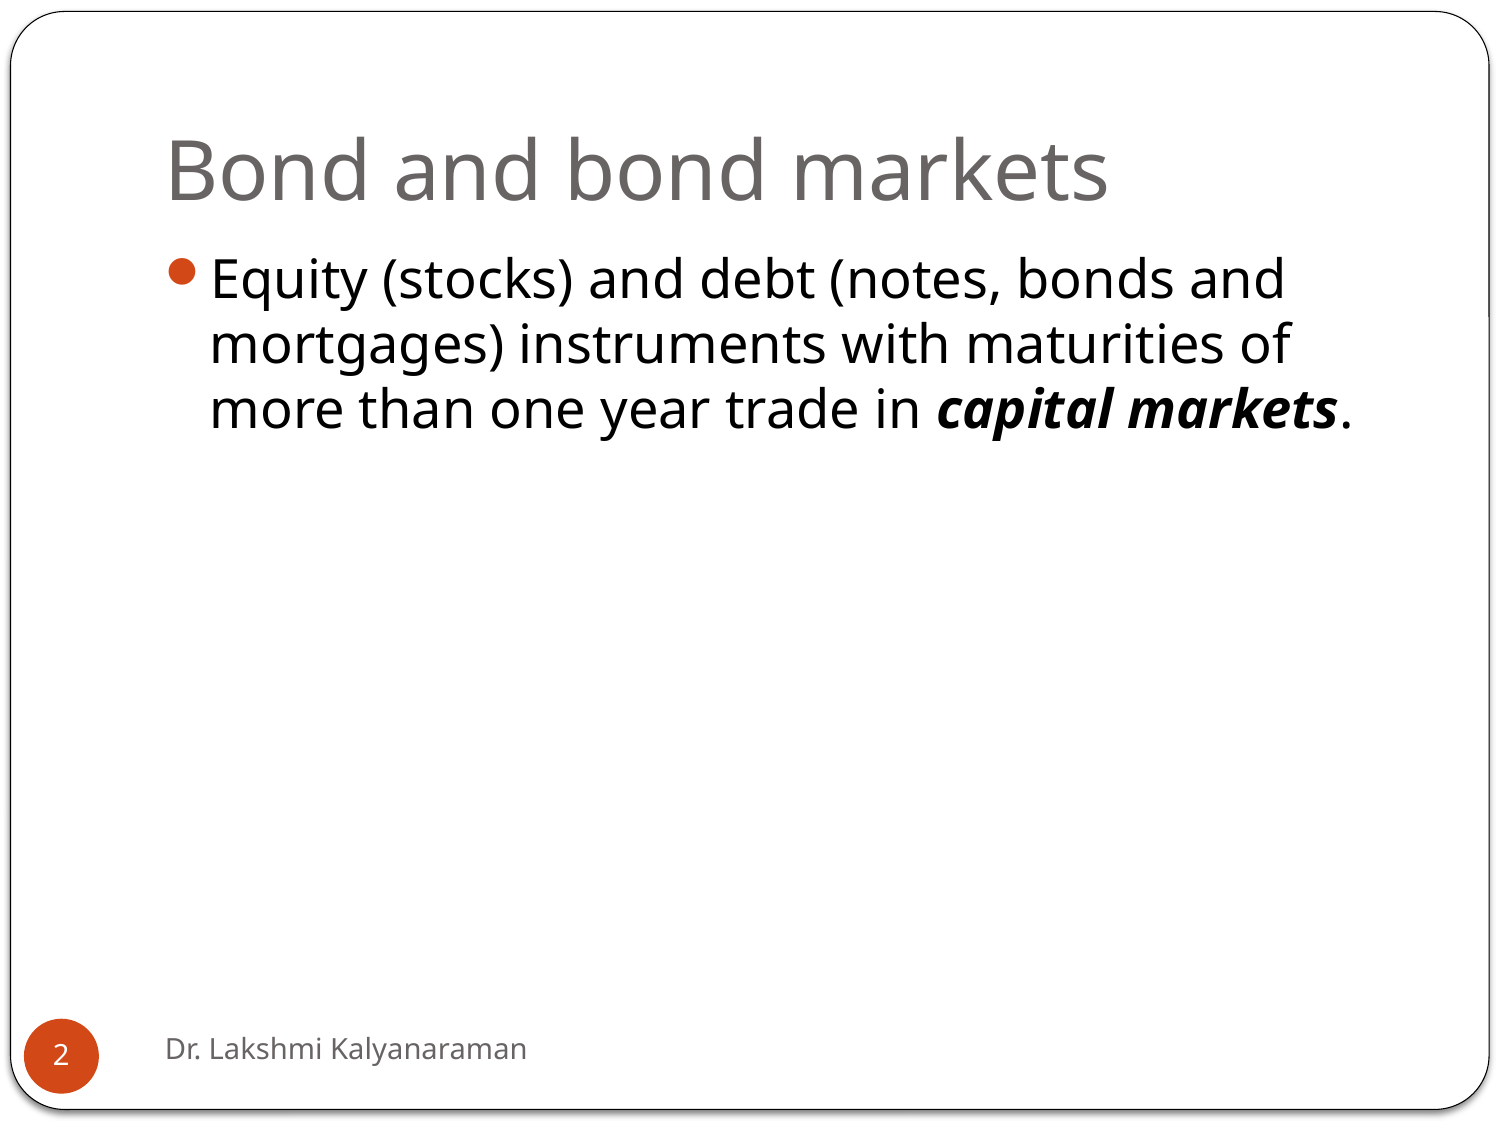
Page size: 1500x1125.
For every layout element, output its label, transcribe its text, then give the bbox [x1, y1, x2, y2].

title Bond and bond markets [150, 45, 1425, 233]
slide_number 2 [23, 1018, 99, 1094]
footer Dr. Lakshmi Kalyanaraman [150, 1012, 800, 1088]
list Equity (stocks) and debt (notes, bonds and mortgages) instruments with maturities of more than one year trade in capital markets. [150, 237, 1425, 988]
